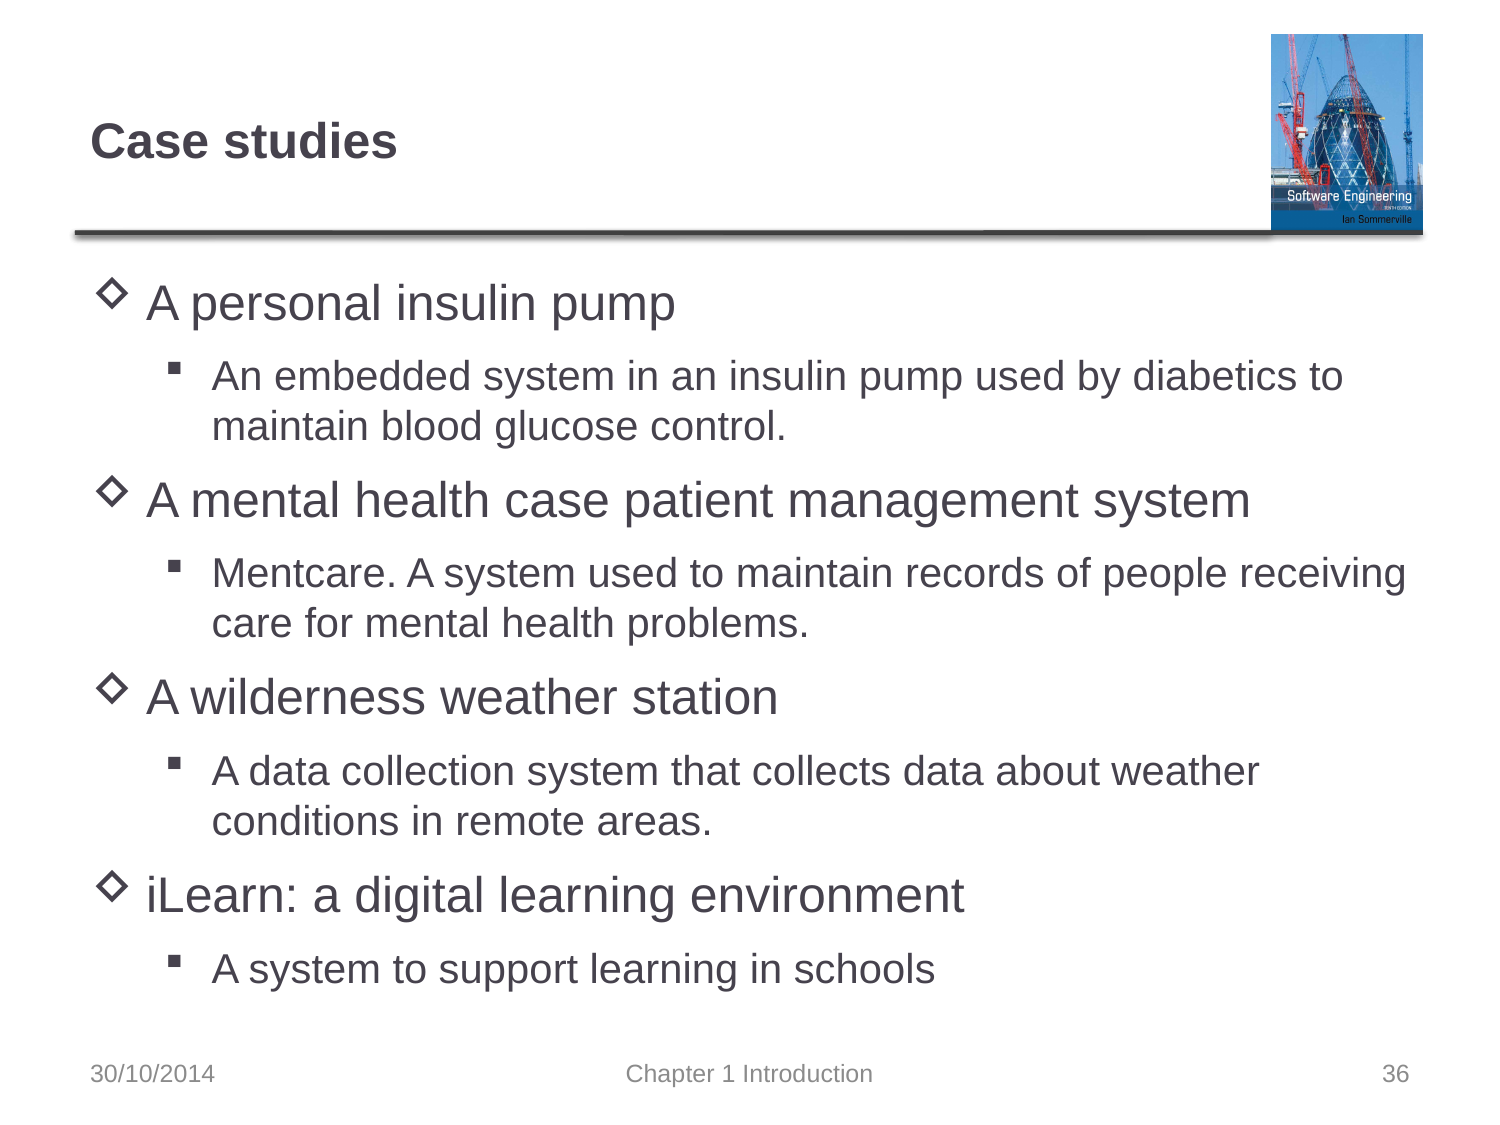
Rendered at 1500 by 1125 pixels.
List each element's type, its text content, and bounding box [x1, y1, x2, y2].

picture [1271, 34, 1423, 230]
slide_number 36 [1074, 1042, 1425, 1103]
list A personal insulin pump An embedded system in an insulin pump used by diabetics to maintain blood glucose control. A mental health case patient management system Mentcare. A system used to maintain records of people receiving care for mental health problems. A wilderness weather station A data collection system that collects data about weather conditions in remote areas. iLearn: a digital learning environment A system to support learning in schools [75, 262, 1425, 1005]
footer Chapter 1 Introduction [512, 1042, 988, 1103]
title Case studies [74, 44, 1272, 233]
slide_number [75, 1042, 425, 1103]
